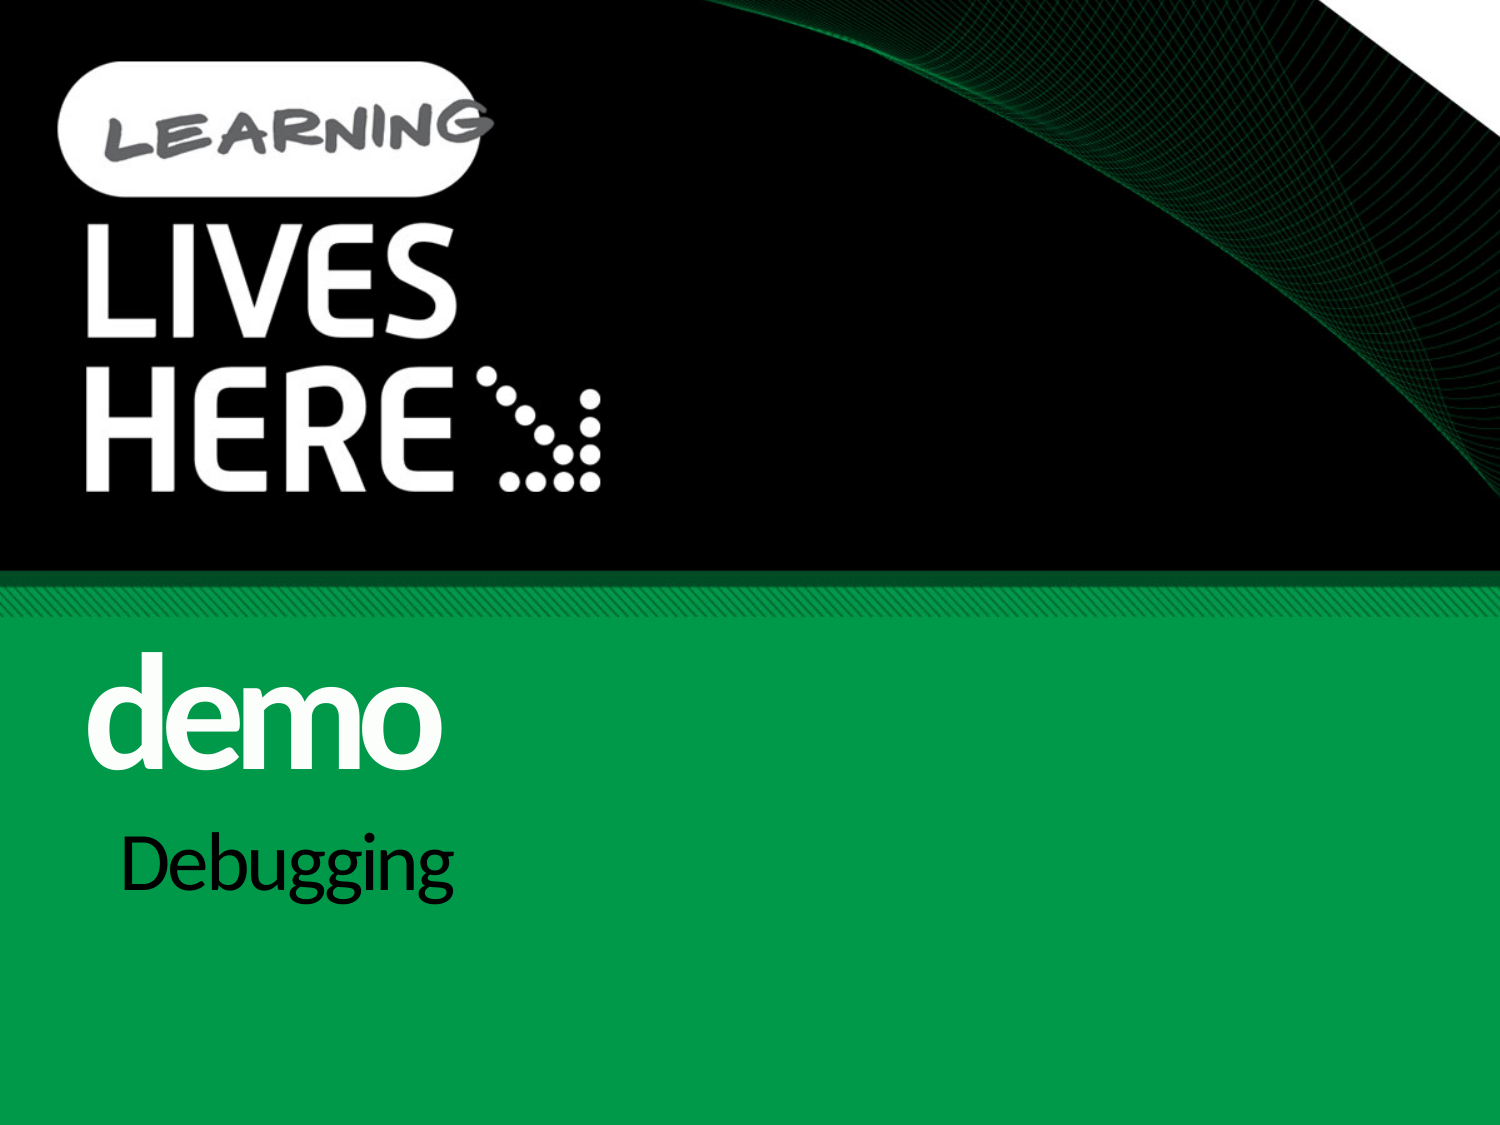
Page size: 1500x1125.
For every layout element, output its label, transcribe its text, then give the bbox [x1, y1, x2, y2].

list demo [83, 625, 1344, 800]
picture [0, 0, 1500, 1125]
title Debugging [119, 818, 1375, 943]
